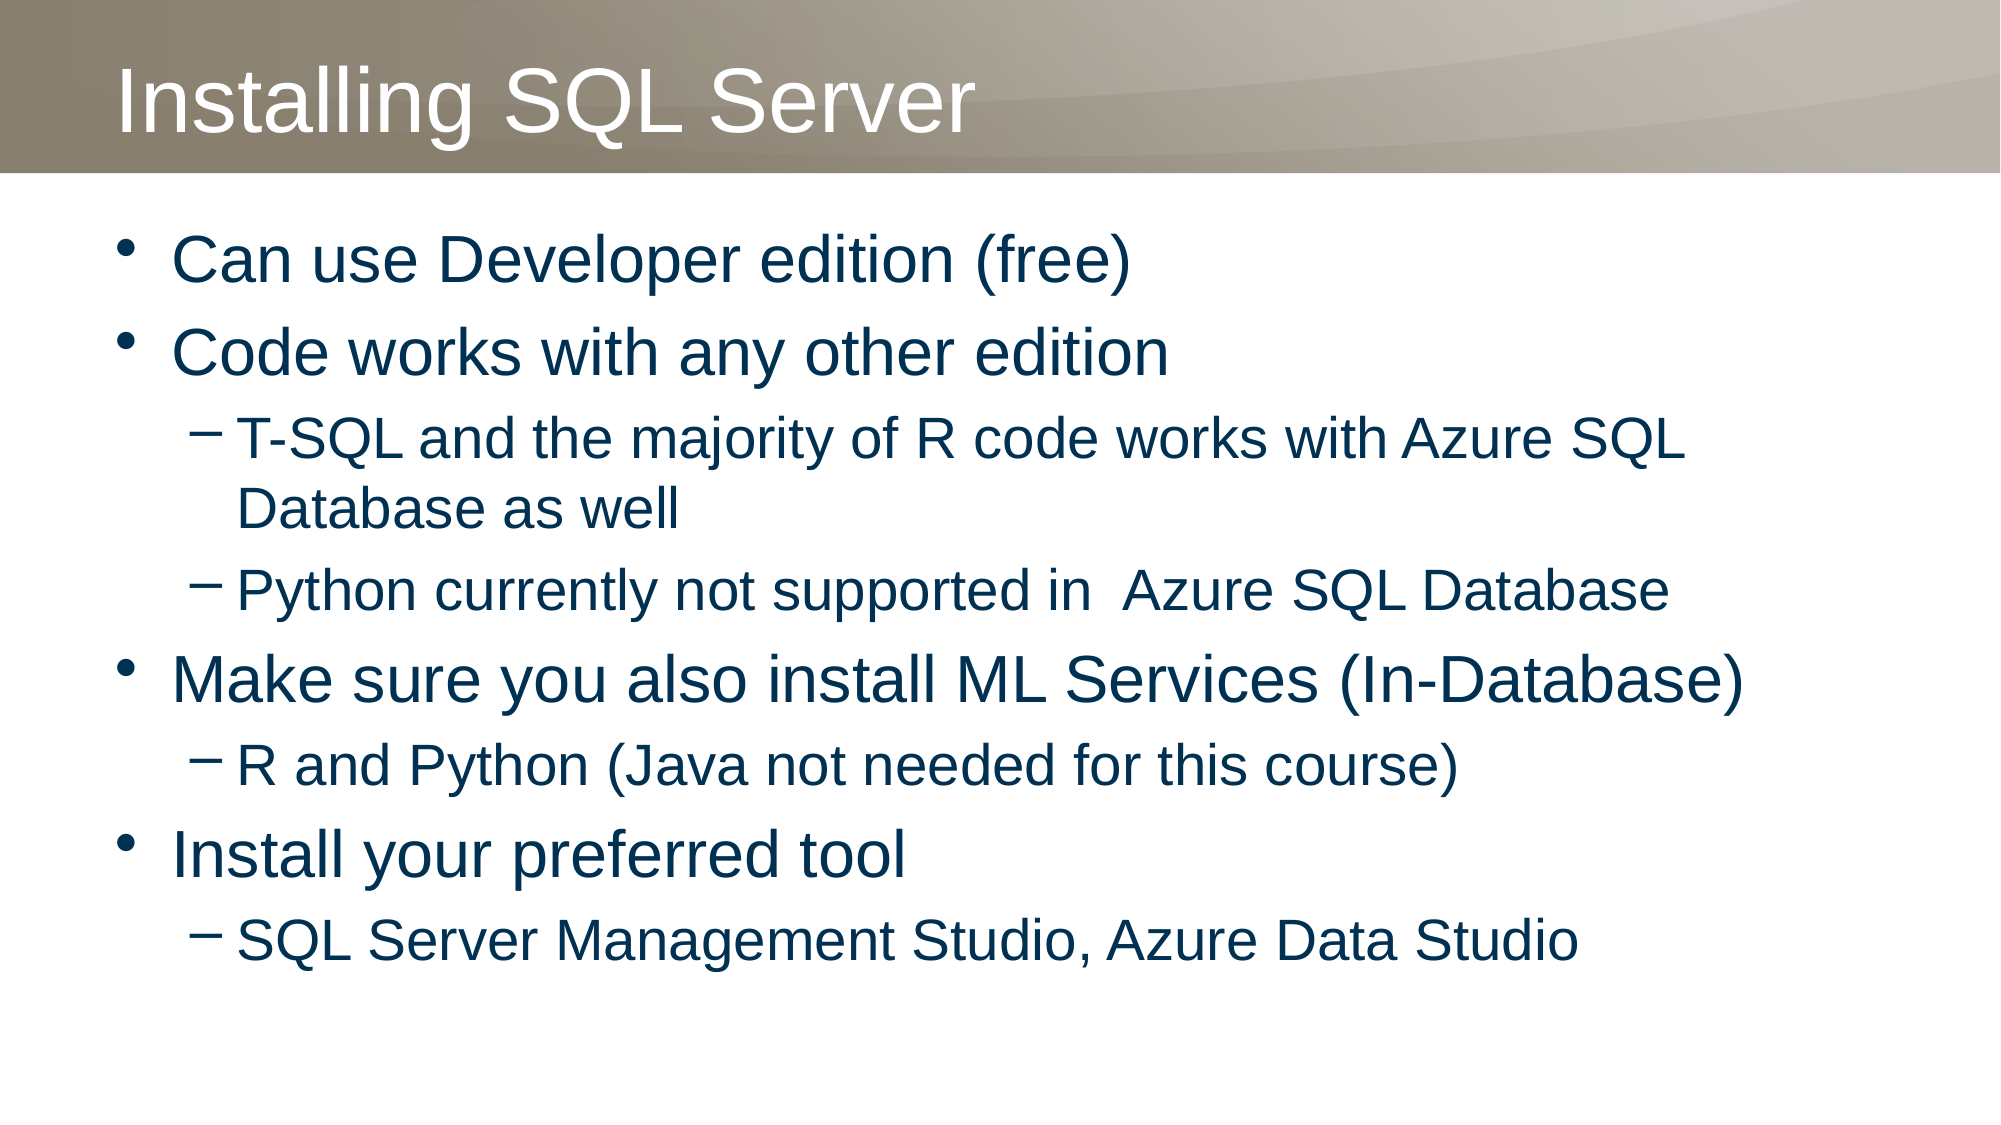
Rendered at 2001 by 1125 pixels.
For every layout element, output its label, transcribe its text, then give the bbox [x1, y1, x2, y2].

title Installing SQL Server [99, 30, 1901, 162]
picture [0, 0, 2001, 1125]
list Can use Developer edition (free) Code works with any other edition T-SQL and the majority of R code works with Azure SQL Database as well Python currently not supported in Azure SQL Database Make sure you also install ML Services (In-Database) R and Python (Java not needed for this course) Install your preferred tool SQL Server Management Studio, Azure Data Studio [99, 207, 1901, 1038]
